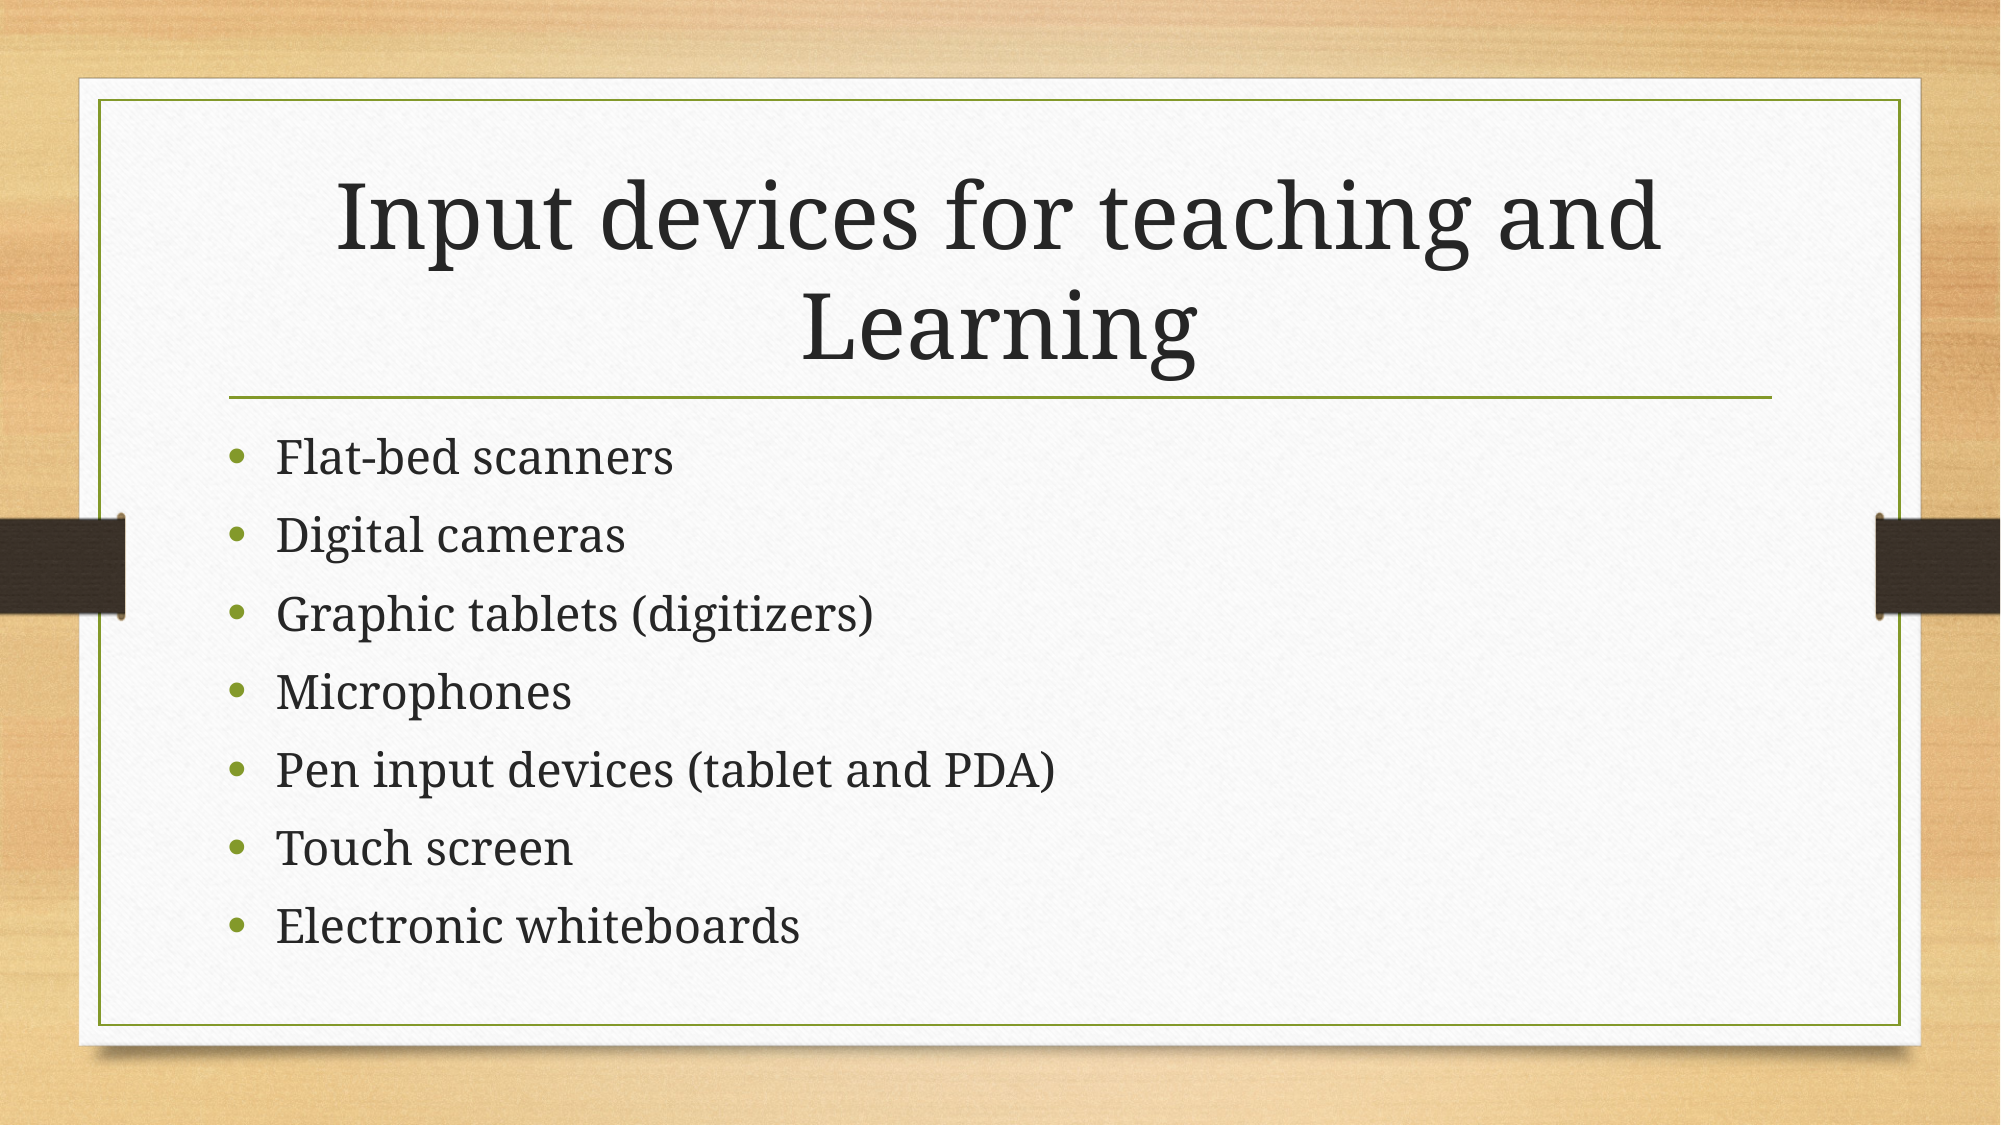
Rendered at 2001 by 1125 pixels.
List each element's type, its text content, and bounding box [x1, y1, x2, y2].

list Flat-bed scanners Digital cameras Graphic tablets (digitizers) Microphones Pen input devices (tablet and PDA) Touch screen Electronic whiteboards [212, 419, 1788, 964]
picture [0, 0, 2001, 1125]
title Input devices for teaching and Learning [212, 161, 1788, 375]
